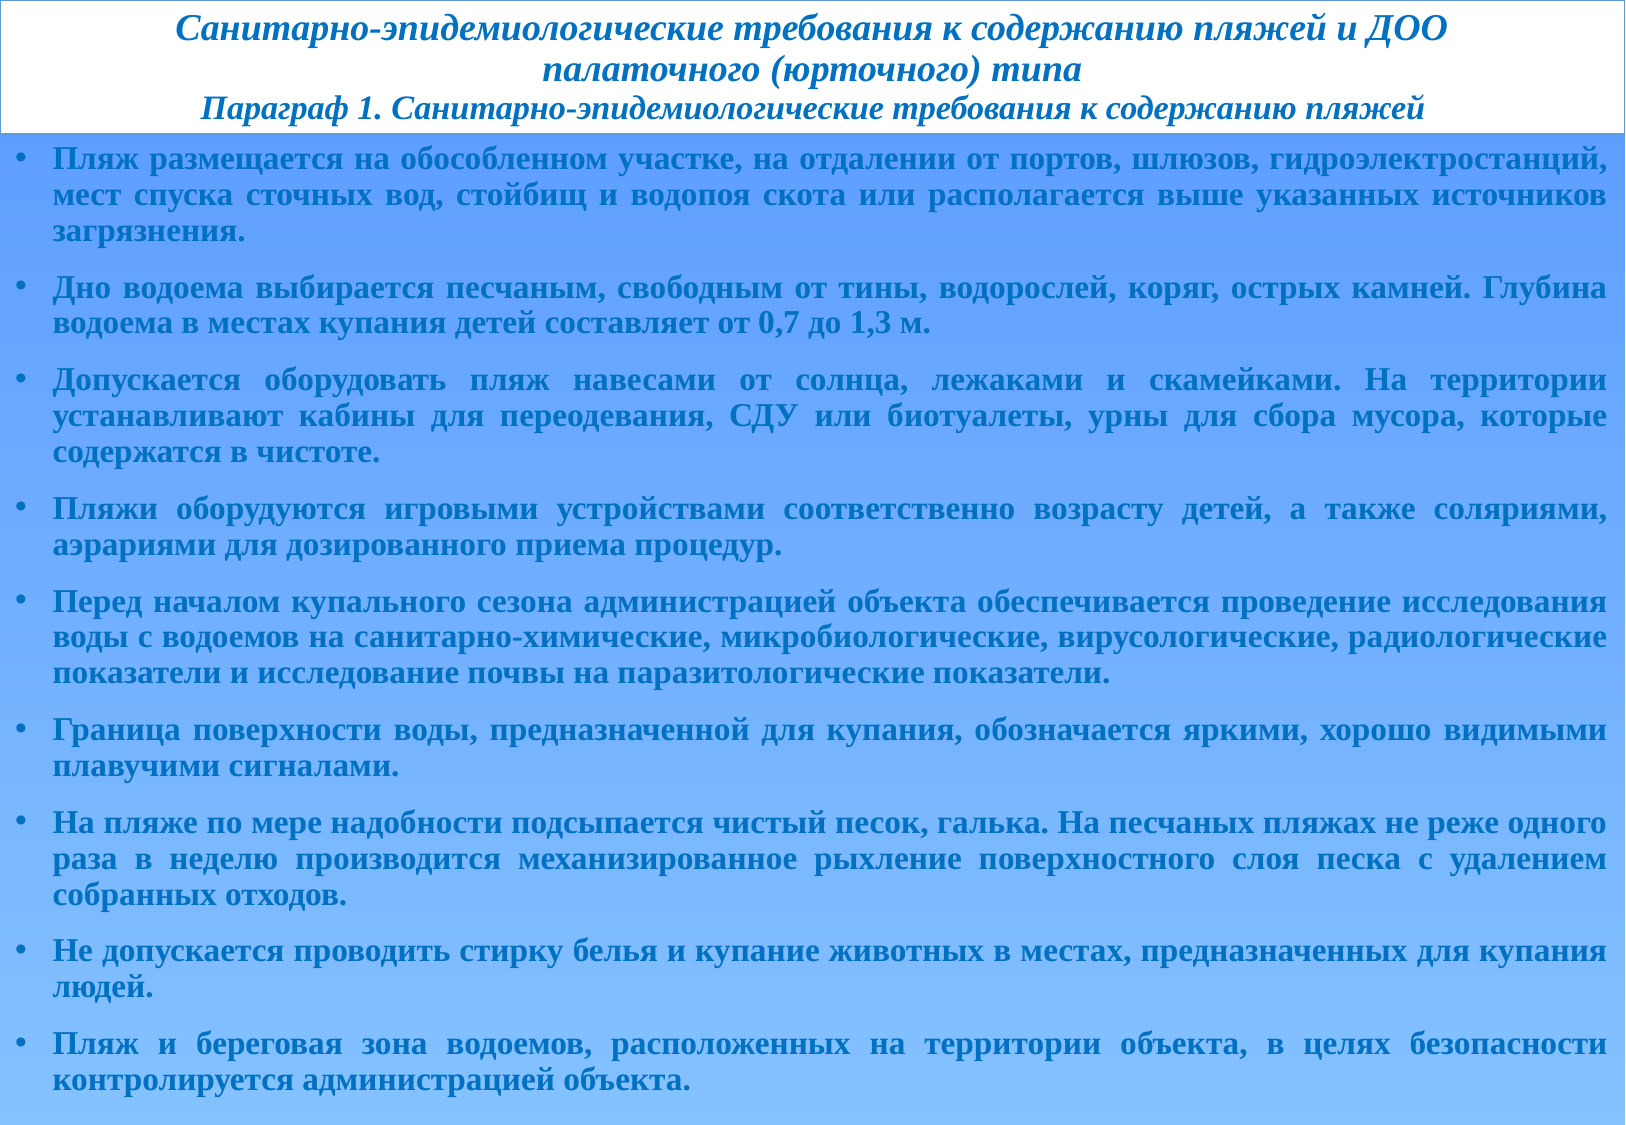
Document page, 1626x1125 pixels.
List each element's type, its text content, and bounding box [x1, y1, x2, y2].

list Пляж размещается на обособленном участке, на отдалении от портов, шлюзов, гидроэлектростанций, мест спуска сточных вод, стойбищ и водопоя скота или располагается выше указанных источников загрязнения. Дно водоема выбирается песчаным, свободным от тины, водорослей, коряг, острых камней. Глубина водоема в местах купания детей составляет от 0,7 до 1,3 м. Допускается оборудовать пляж навесами от солнца, лежаками и скамейками. На территории устанавливают кабины для переодевания, СДУ или биотуалеты, урны для сбора мусора, которые содержатся в чистоте. Пляжи оборудуются игровыми устройствами соответственно возрасту детей, а также соляриями, аэрариями для дозированного приема процедур. Перед началом купального сезона администрацией объекта обеспечивается проведение исследования воды с водоемов на санитарно-химические, микробиологические, вирусологические, радиологические показатели и исследование почвы на паразитологические показатели. Граница поверхности воды, предназначенной для купания, обозначается яркими, хорошо видимыми плавучими сигналами. На пляже по мере надобности подсыпается чистый песок, галька. На песчаных пляжах не реже одного раза в неделю производится механизированное рыхление поверхностного слоя песка с удалением собранных отходов. Не допускается проводить стирку белья и купание животных в местах, предназначенных для купания людей. Пляж и береговая зона водоемов, расположенных на территории объекта, в целях безопасности контролируется администрацией объекта. [0, 135, 1625, 1125]
title Санитарно-эпидемиологические требования к содержанию пляжей и ДОО палаточного (юрточного) типа Параграф 1. Санитарно-эпидемиологические требования к содержанию пляжей [0, 0, 1625, 135]
slide_number 24 [1147, 1042, 1514, 1103]
